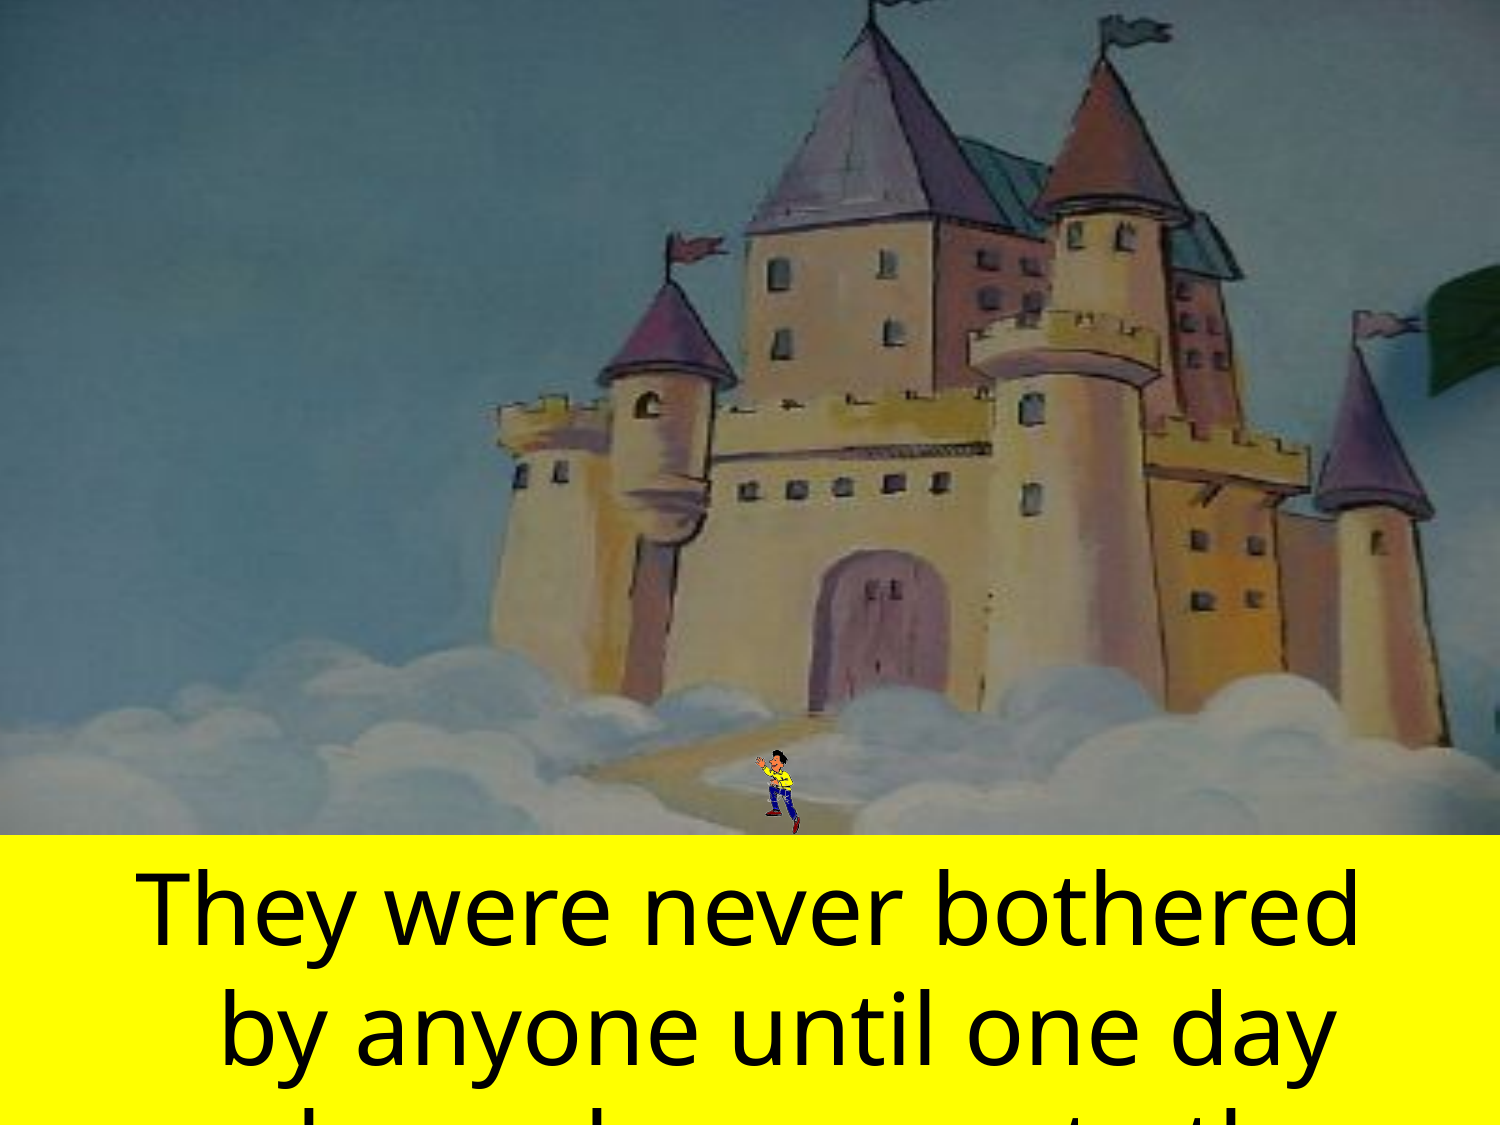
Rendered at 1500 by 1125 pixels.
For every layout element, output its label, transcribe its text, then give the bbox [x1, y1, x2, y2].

list They were never bothered by anyone until one day when a boy came to the castle. [75, 847, 1425, 1100]
picture [0, 0, 1500, 838]
